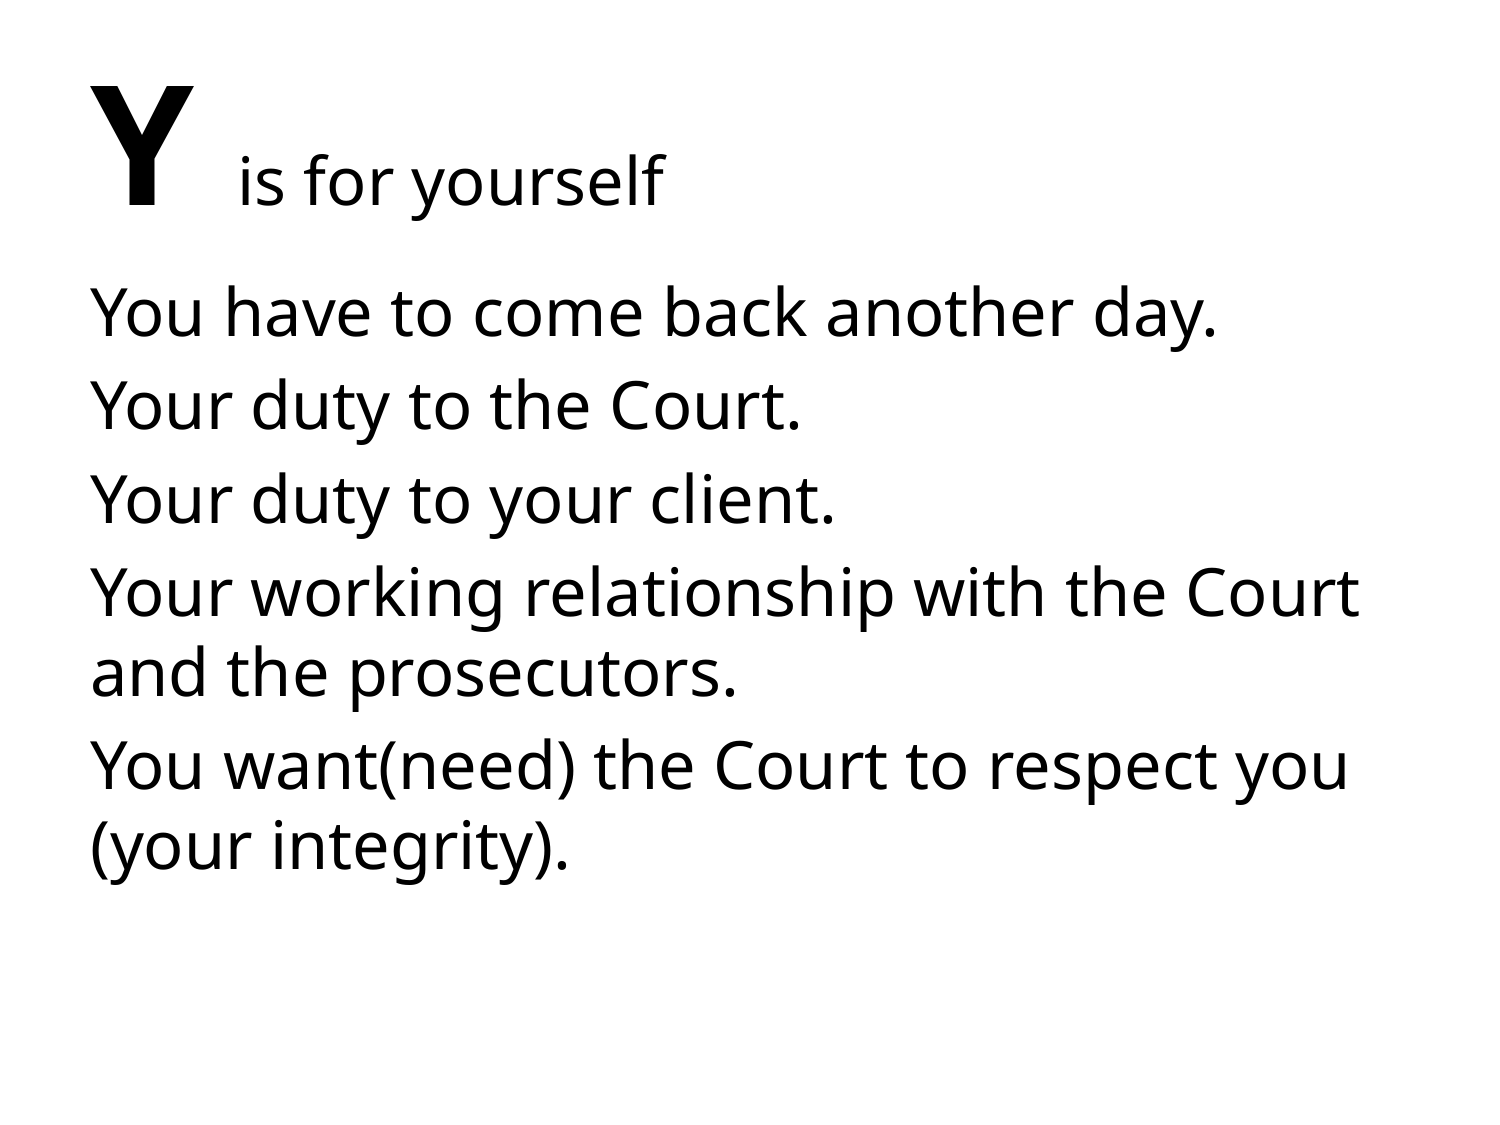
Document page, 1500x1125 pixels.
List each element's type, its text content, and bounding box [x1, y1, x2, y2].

list You have to come back another day. Your duty to the Court. Your duty to your client. Your working relationship with the Court and the prosecutors. You want(need) the Court to respect you (your integrity). [75, 262, 1425, 1005]
title Y is for yourself [75, 45, 1425, 233]
